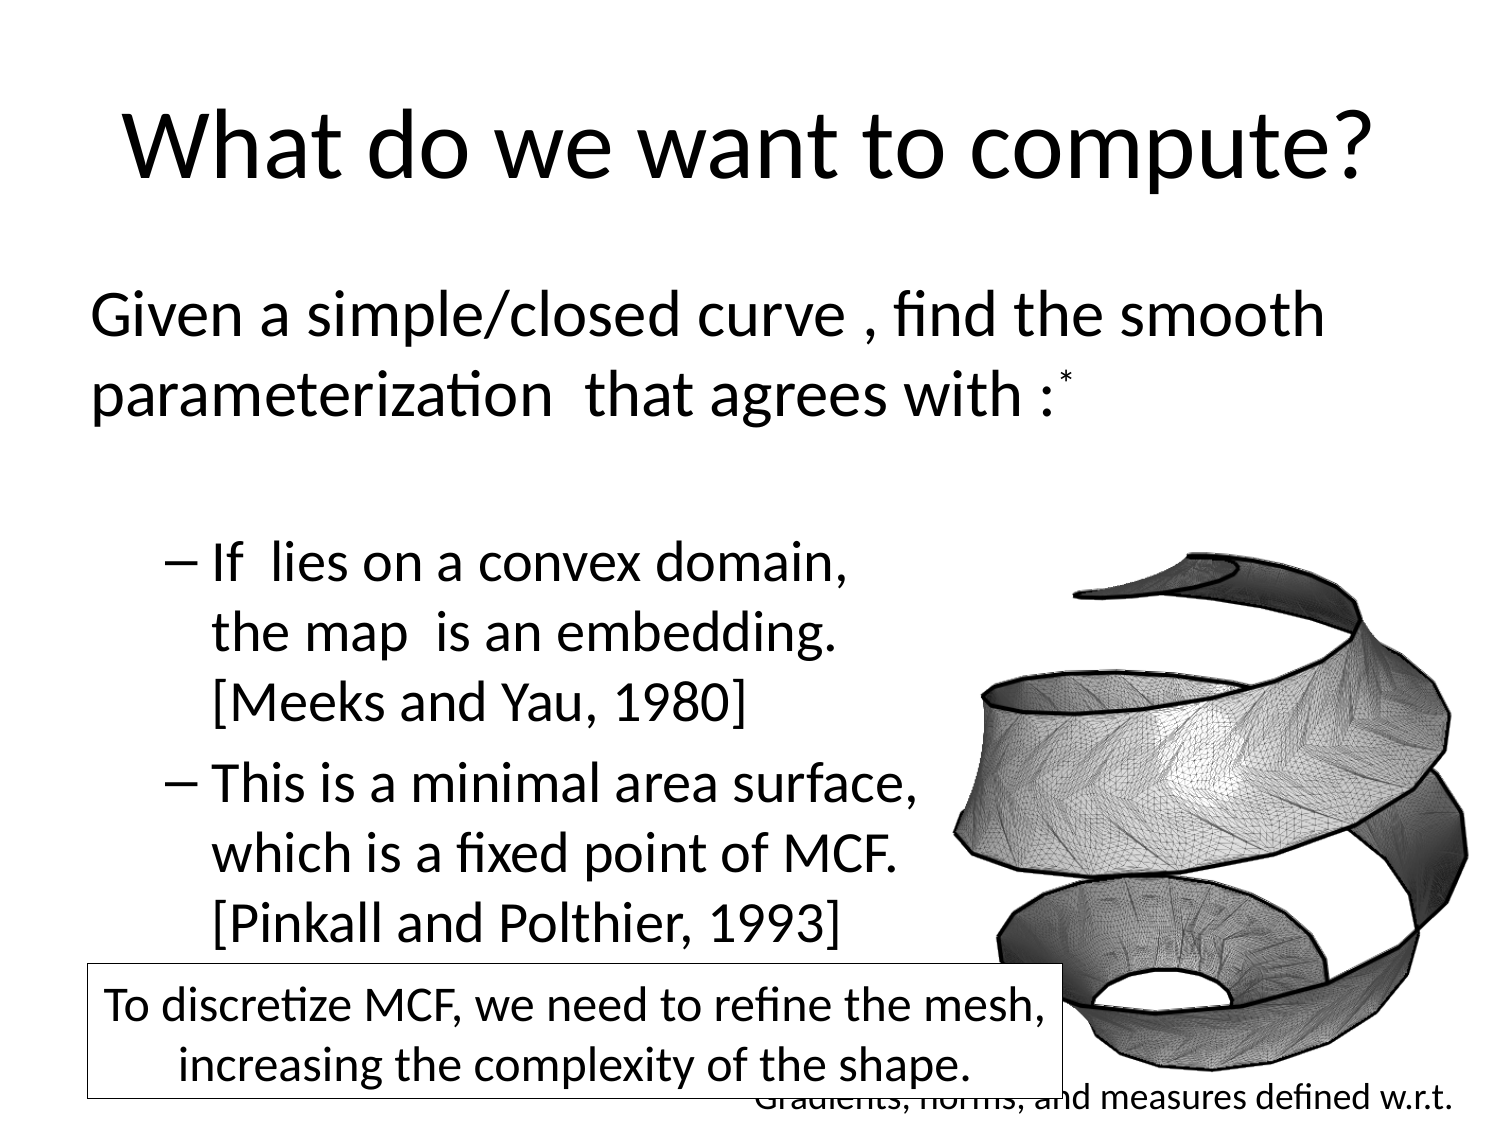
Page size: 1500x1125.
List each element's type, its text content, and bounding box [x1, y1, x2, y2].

title What do we want to compute? [75, 45, 1425, 233]
text_box To discretize MCF, we need to refine the mesh, increasing the complexity of the shape. [87, 963, 1063, 1099]
picture [949, 549, 1476, 1076]
